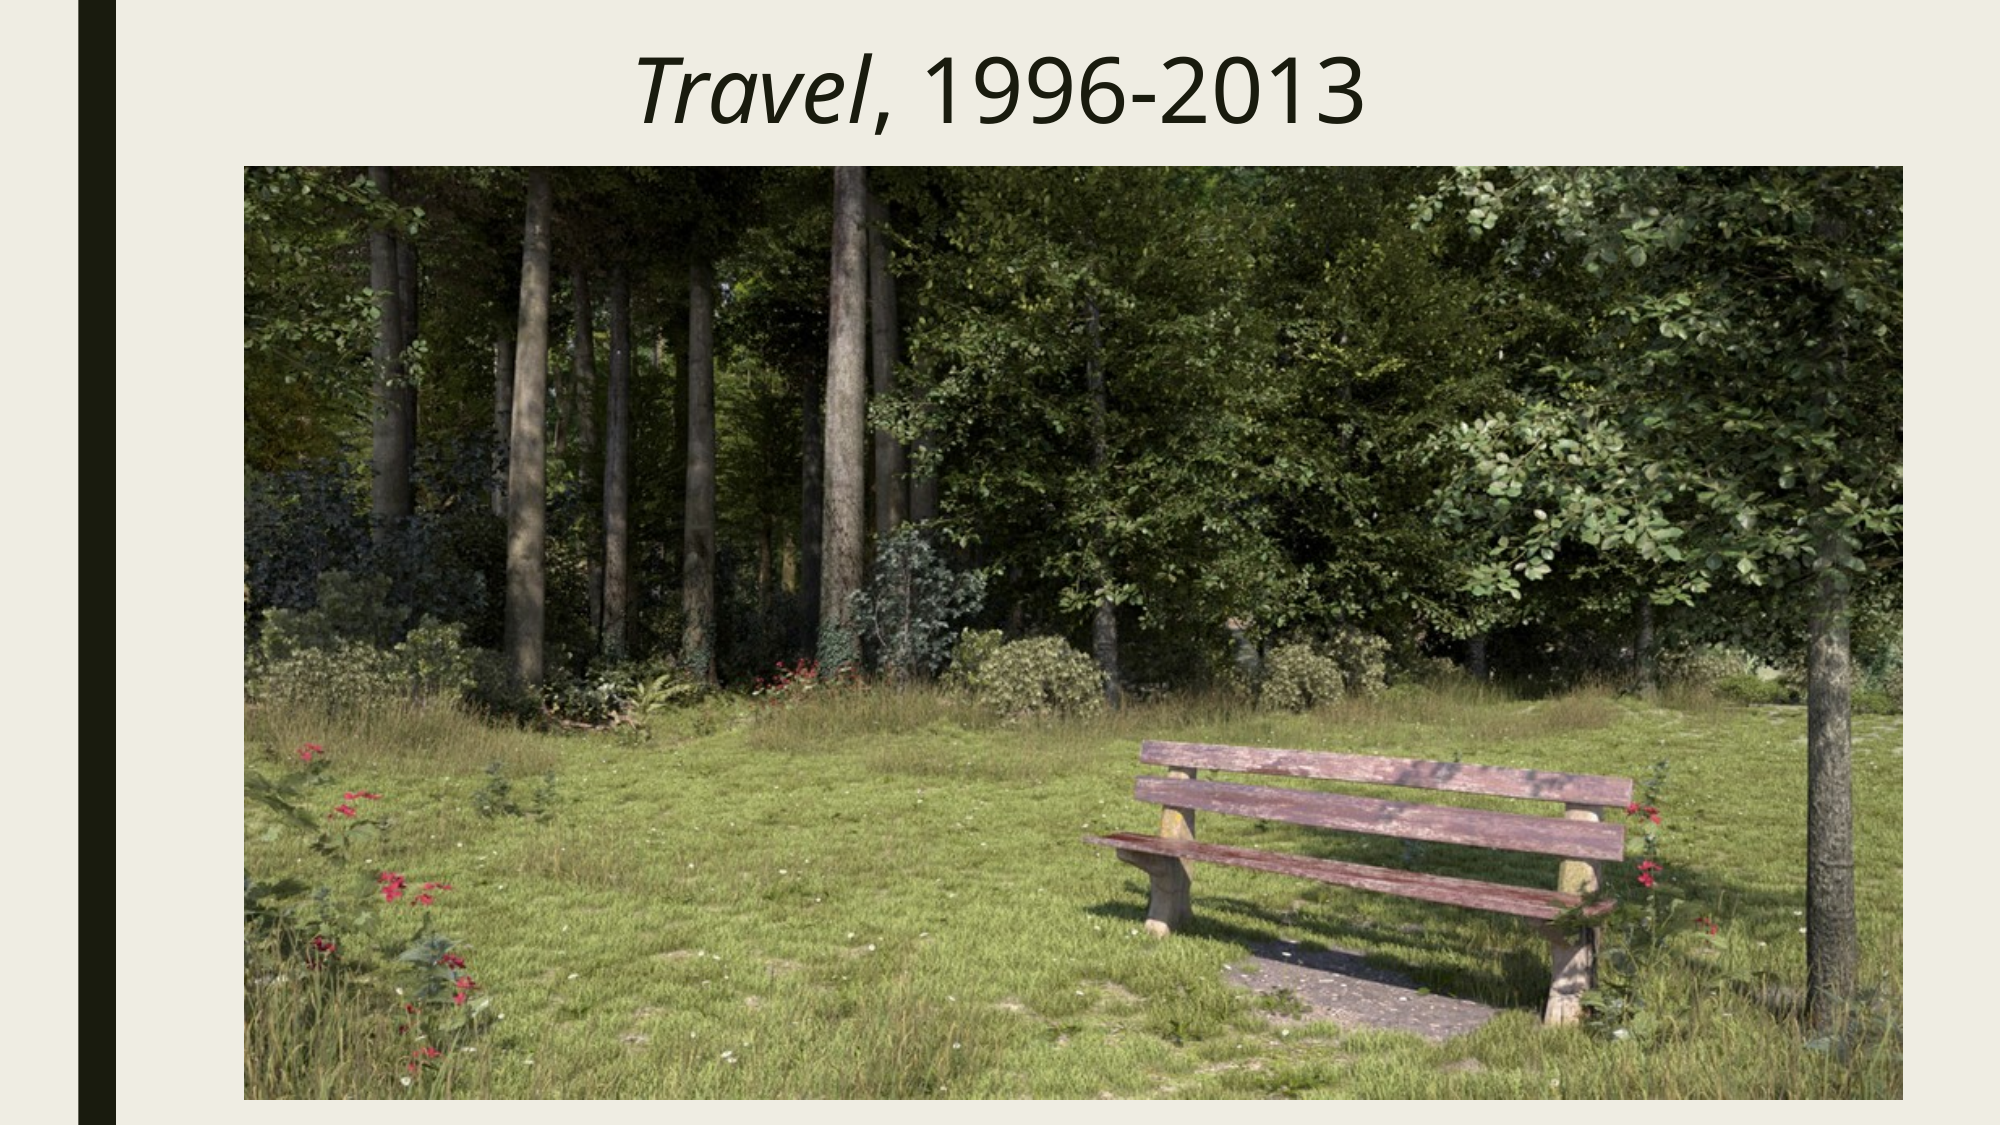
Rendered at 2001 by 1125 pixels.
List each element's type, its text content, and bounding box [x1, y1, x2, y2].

title Travel, 1996-2013 [137, 37, 1863, 255]
picture [244, 166, 1903, 1100]
